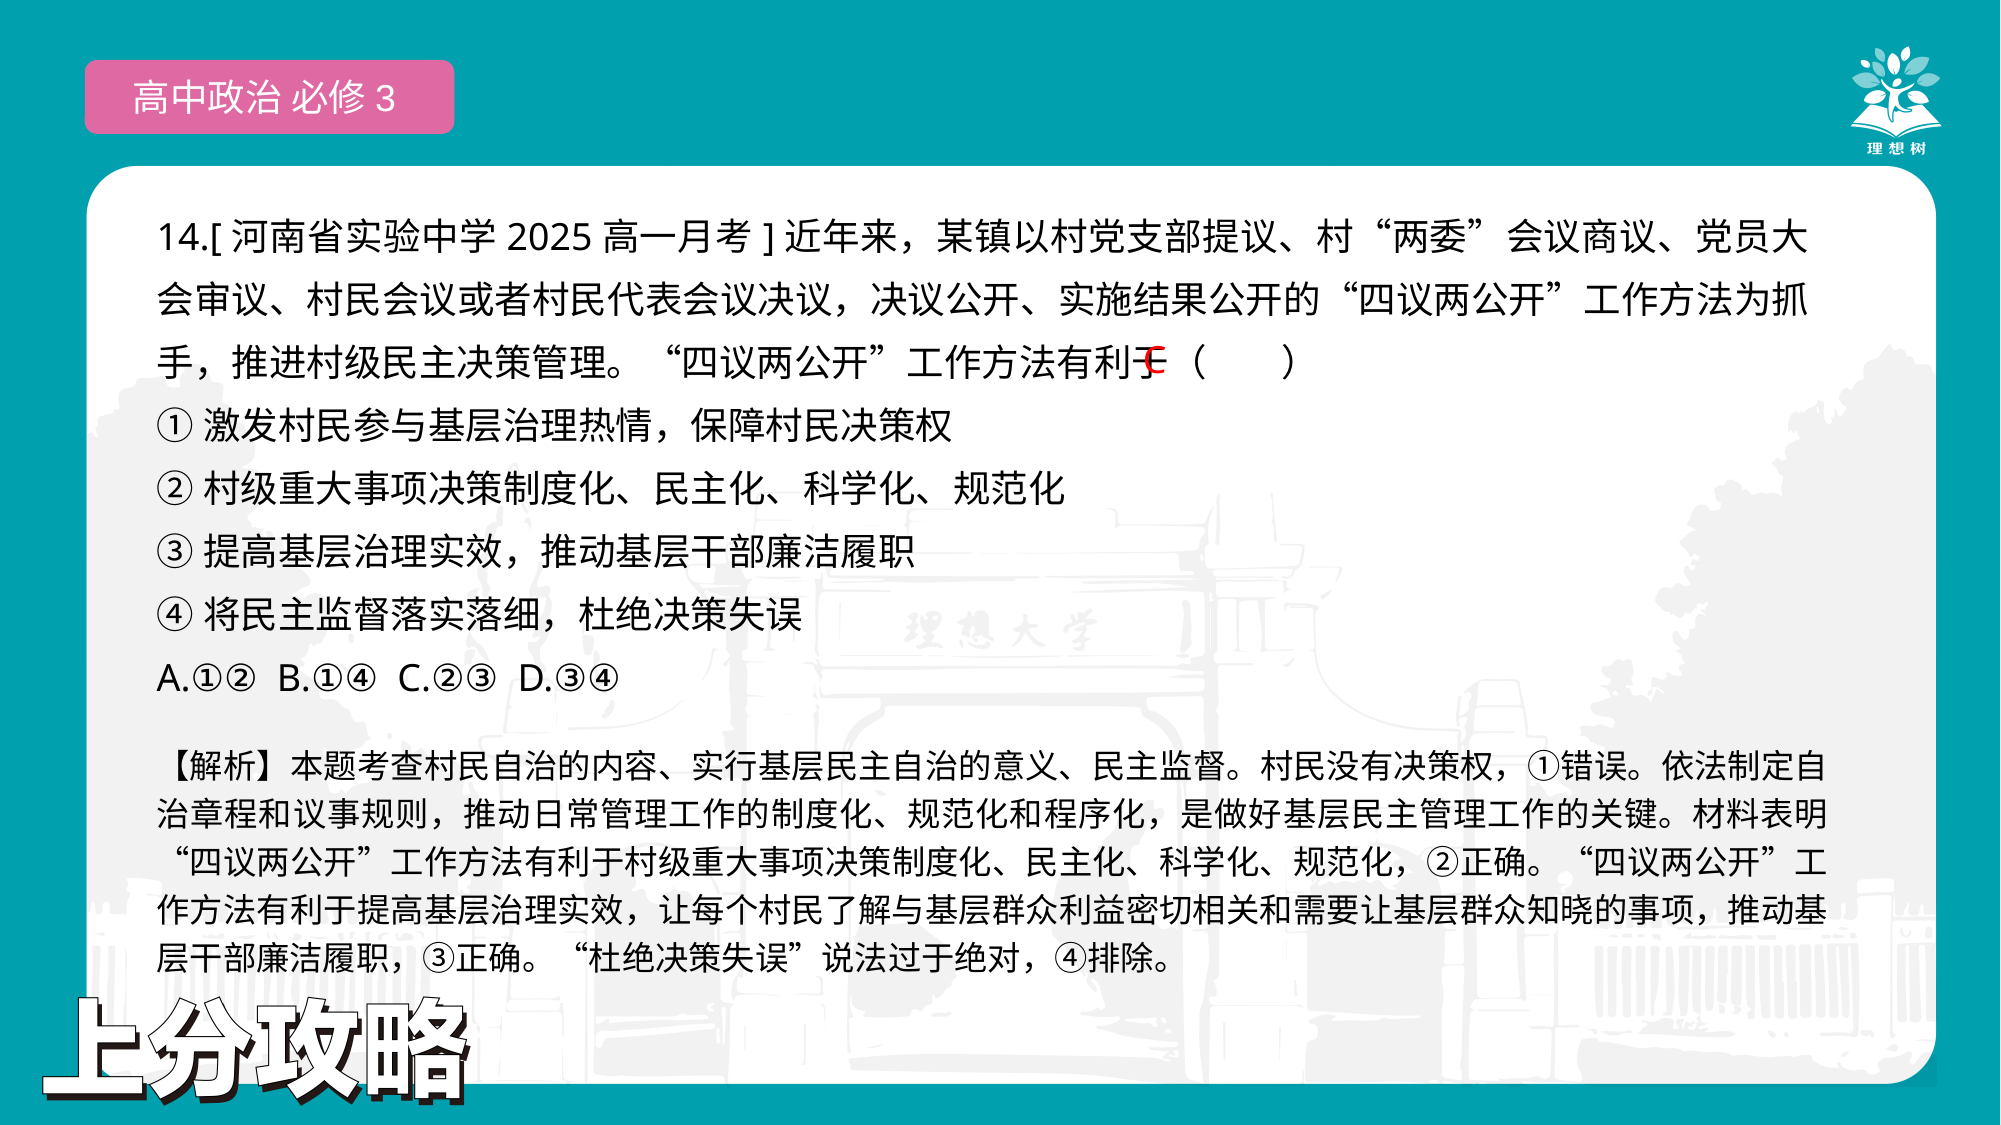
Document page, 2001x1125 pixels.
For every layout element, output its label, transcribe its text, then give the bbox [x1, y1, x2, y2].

text_box C [1128, 306, 1239, 389]
text_box 高中政治 必修3 [83, 58, 456, 135]
picture [0, 0, 2001, 1125]
text_box 14.[河南省实验中学2025高一月考]近年来，某镇以村党支部提议、村“两委”会议商议、党员大会审议、村民会议或者村民代表会议决议，决议公开、实施结果公开的“四议两公开”工作方法为抓手，推进村级民主决策管理。“四议两公开”工作方法有利于（ ） ①激发村民参与基层治理热情，保障村民决策权 ②村级重大事项决策制度化、民主化、科学化、规范化 ③提高基层治理实效，推动基层干部廉洁履职 ④将民主监督落实落细，杜绝决策失误 A.①② B.①④ C.②③ D.③④ [141, 187, 1824, 707]
text_box 【解析】本题考查村民自治的内容、实行基层民主自治的意义、民主监督。村民没有决策权，①错误。依法制定自治章程和议事规则，推动日常管理工作的制度化、规范化和程序化，是做好基层民主管理工作的关键。材料表明“四议两公开”工作方法有利于村级重大事项决策制度化、民主化、科学化、规范化，②正确。“四议两公开”工作方法有利于提高基层治理实效，让每个村民了解与基层群众利益密切相关和需要让基层群众知晓的事项，推动基层干部廉洁履职，③正确。“杜绝决策失误”说法过于绝对，④排除。 [141, 729, 1843, 985]
